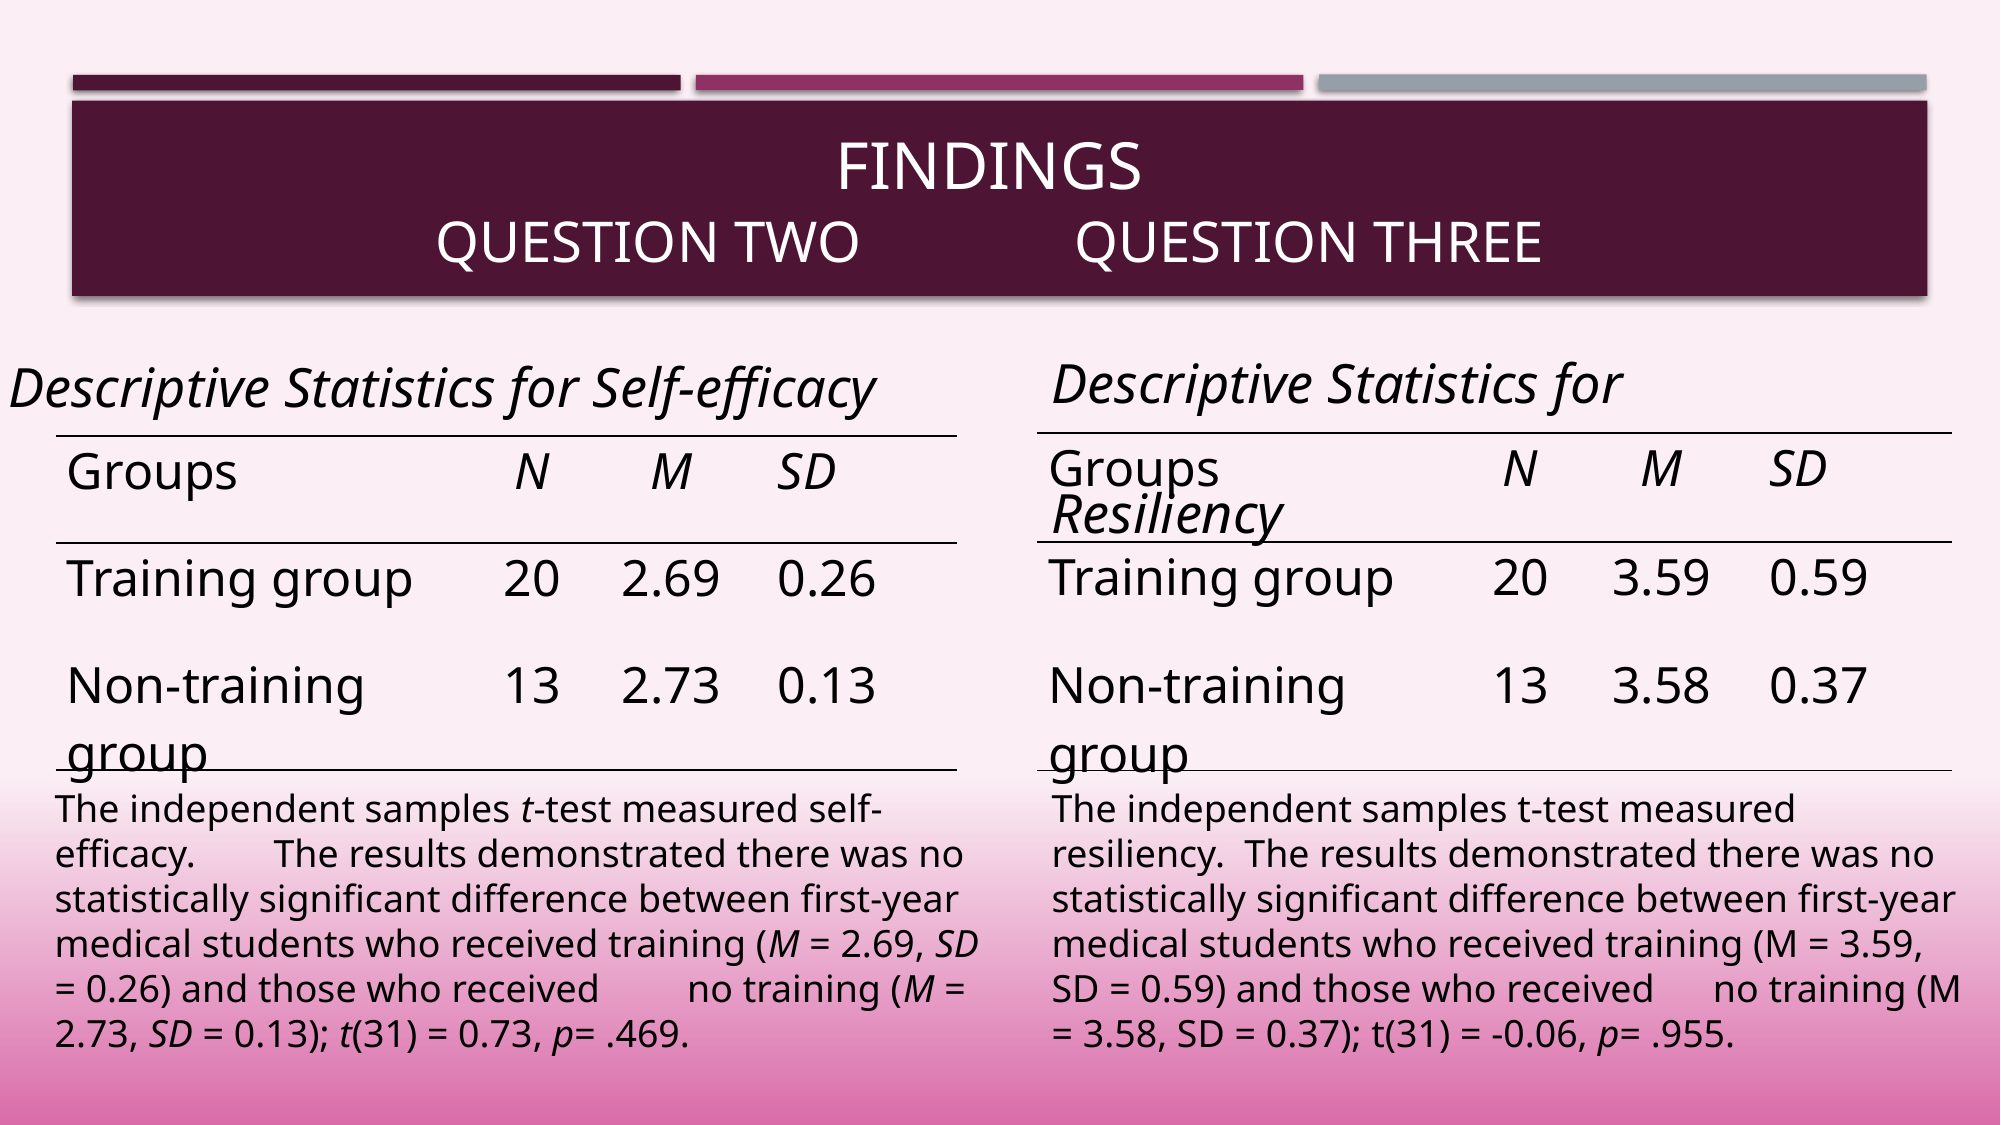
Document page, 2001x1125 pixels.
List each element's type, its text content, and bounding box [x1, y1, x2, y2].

text_box The independent samples t-test measured resiliency. The results demonstrated there was no statistically significant difference between first-year medical students who received training (M = 3.59, SD = 0.59) and those who received no training (M = 3.58, SD = 0.37); t(31) = -0.06, p= .955. [1036, 777, 1986, 1063]
table_cell 0.59 [1758, 543, 1952, 650]
table_cell Non-training group [1037, 650, 1476, 770]
table_header SD [1758, 434, 1952, 541]
text_box Descriptive Statistics for Resiliency [1036, 277, 1854, 432]
table_cell 3.59 [1565, 543, 1758, 650]
table_header N [1476, 434, 1565, 541]
table_cell 20 [1476, 543, 1565, 650]
table_header Groups [56, 437, 489, 542]
text_box The independent samples t-test measured self-efficacy. The results demonstrated there was no statistically significant difference between first-year medical students who received training (M = 2.69, SD = 0.26) and those who received no training (M = 2.73, SD = 0.13); t(31) = 0.73, p= .469. [39, 777, 1024, 1063]
table_header SD [767, 437, 957, 542]
table_header Groups [1037, 434, 1476, 541]
table_cell 0.13 [767, 650, 957, 769]
table_cell Training group [1037, 543, 1476, 650]
table_cell 13 [1476, 650, 1565, 770]
table_cell 20 [489, 544, 576, 650]
title Findings question two Question three [75, 115, 1905, 282]
table_header M [1565, 434, 1758, 541]
table_cell 0.37 [1758, 650, 1952, 770]
table_cell 3.58 [1565, 650, 1758, 770]
table_cell Non-training group [56, 650, 489, 769]
table_cell 2.69 [576, 544, 767, 650]
table_cell Training group [56, 544, 489, 650]
text_box Descriptive Statistics for Self-efficacy [0, 281, 892, 427]
table_cell 2.73 [576, 650, 767, 769]
table_cell 0.26 [767, 544, 957, 650]
table_header M [576, 437, 767, 542]
table_header N [489, 437, 576, 542]
table_cell 13 [489, 650, 576, 769]
